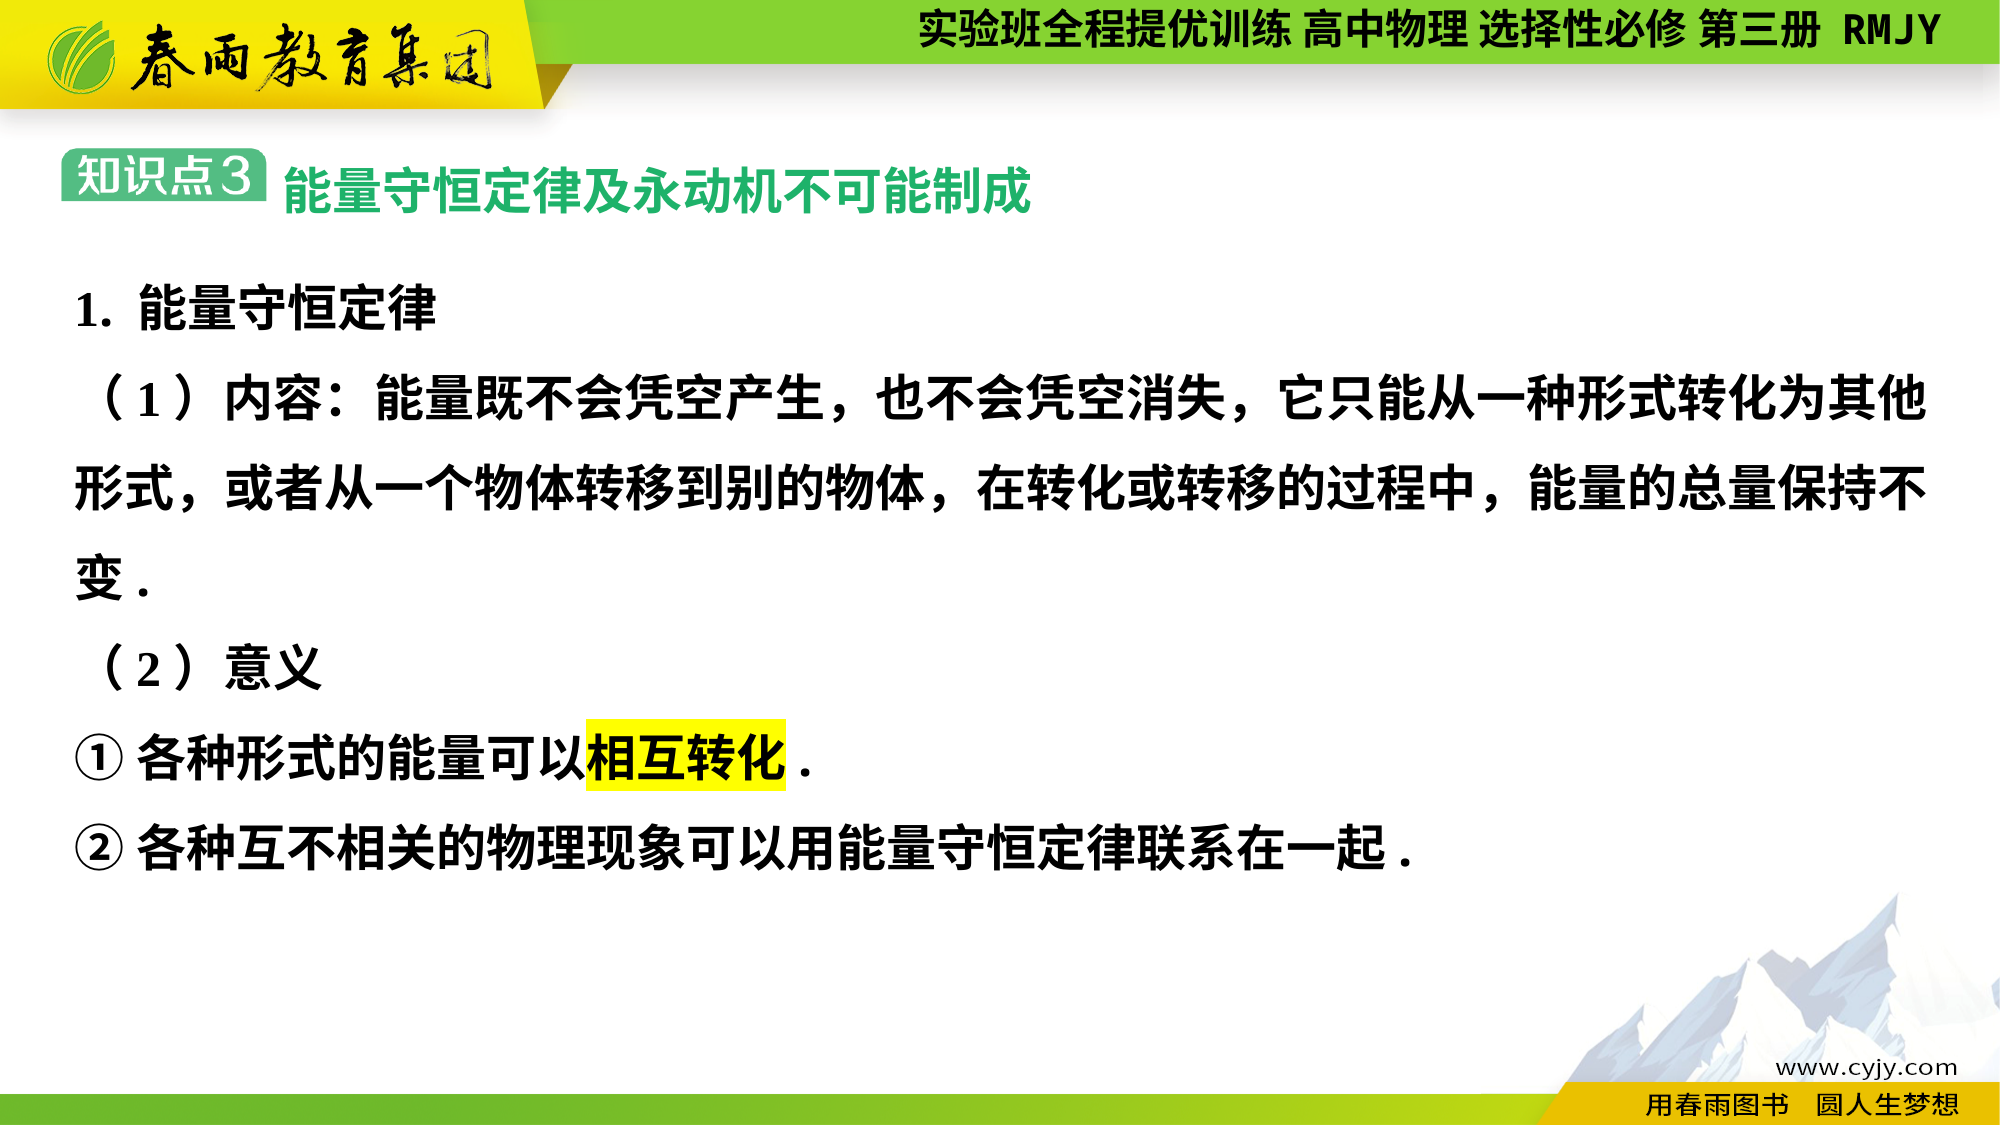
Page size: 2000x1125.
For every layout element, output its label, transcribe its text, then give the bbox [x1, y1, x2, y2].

picture [0, 0, 2000, 1125]
text_box 能量守恒定律及永动机不可能制成 [267, 122, 1944, 228]
list 1. 能量守恒定律 （1）内容：能量既不会凭空产生，也不会凭空消失，它只能从一种形式转化为其他形式，或者从一个物体转移到别的物体，在转化或转移的过程中，能量的总量保持不变. （2）意义 ①各种形式的能量可以相互转化. ②各种互不相关的物理现象可以用能量守恒定律联系在一起. [59, 239, 1944, 880]
